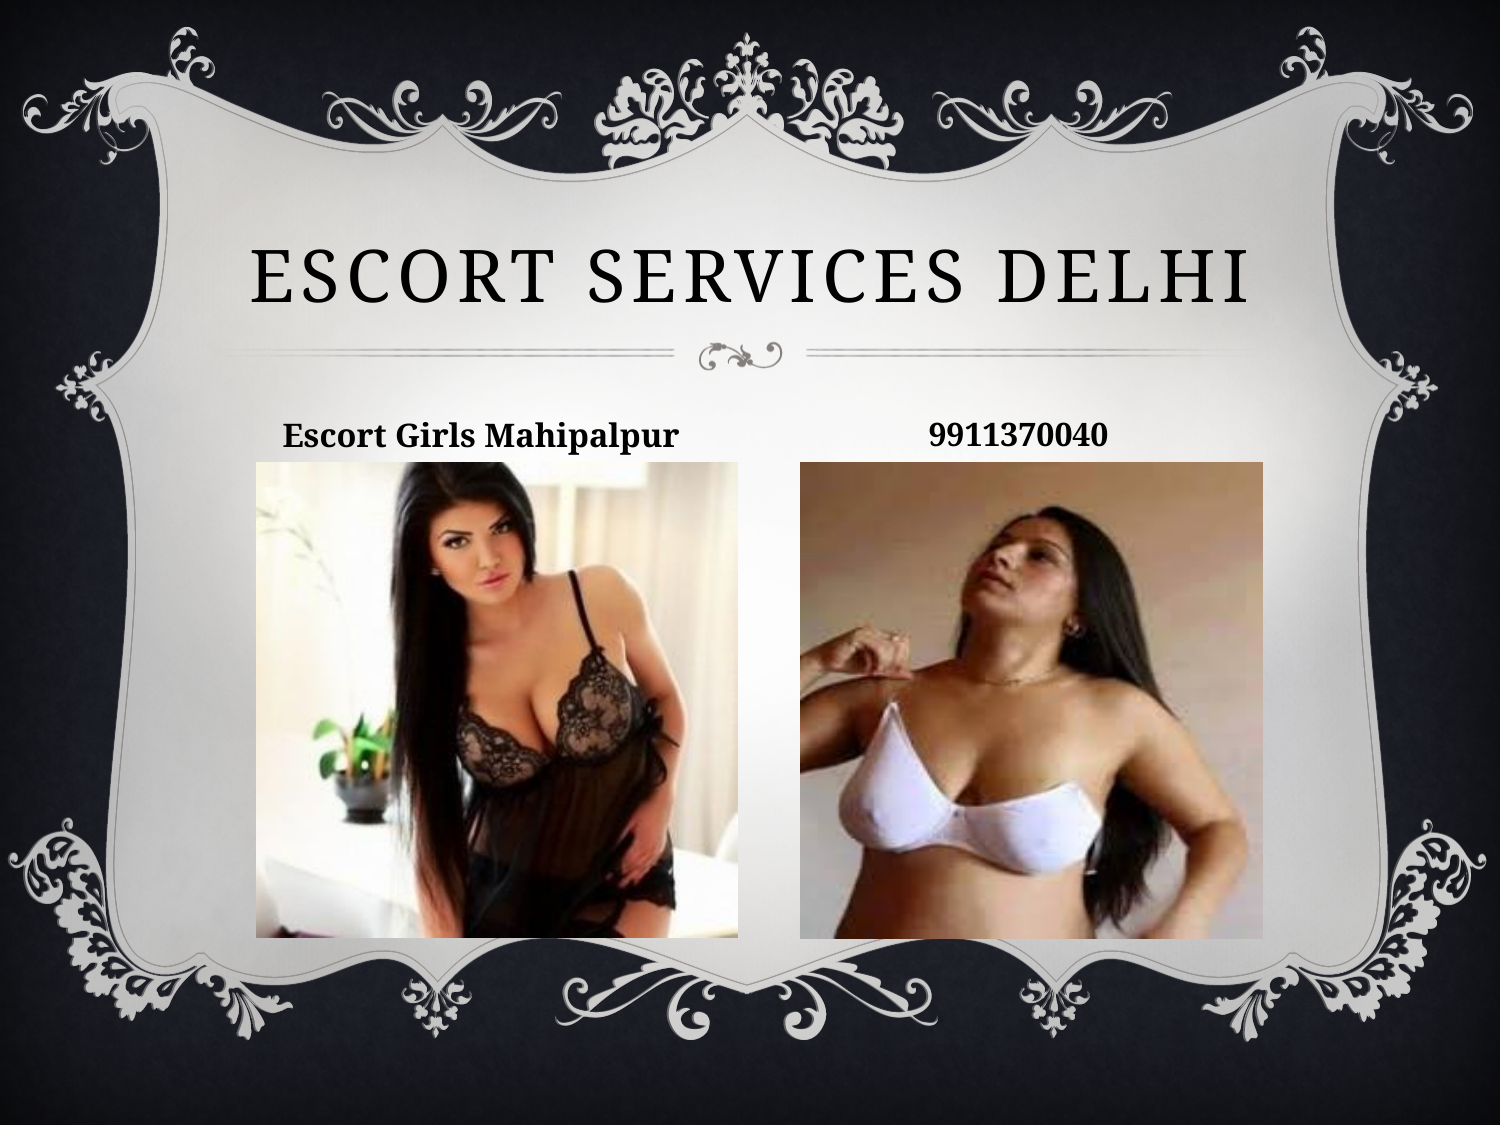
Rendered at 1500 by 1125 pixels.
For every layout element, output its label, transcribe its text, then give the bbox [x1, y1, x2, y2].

list 9911370040 [761, 386, 1275, 461]
picture [0, 0, 1500, 1125]
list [255, 462, 738, 938]
title Escort services delhi [225, 212, 1275, 325]
list Escort Girls Mahipalpur [225, 387, 738, 462]
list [799, 462, 1263, 939]
